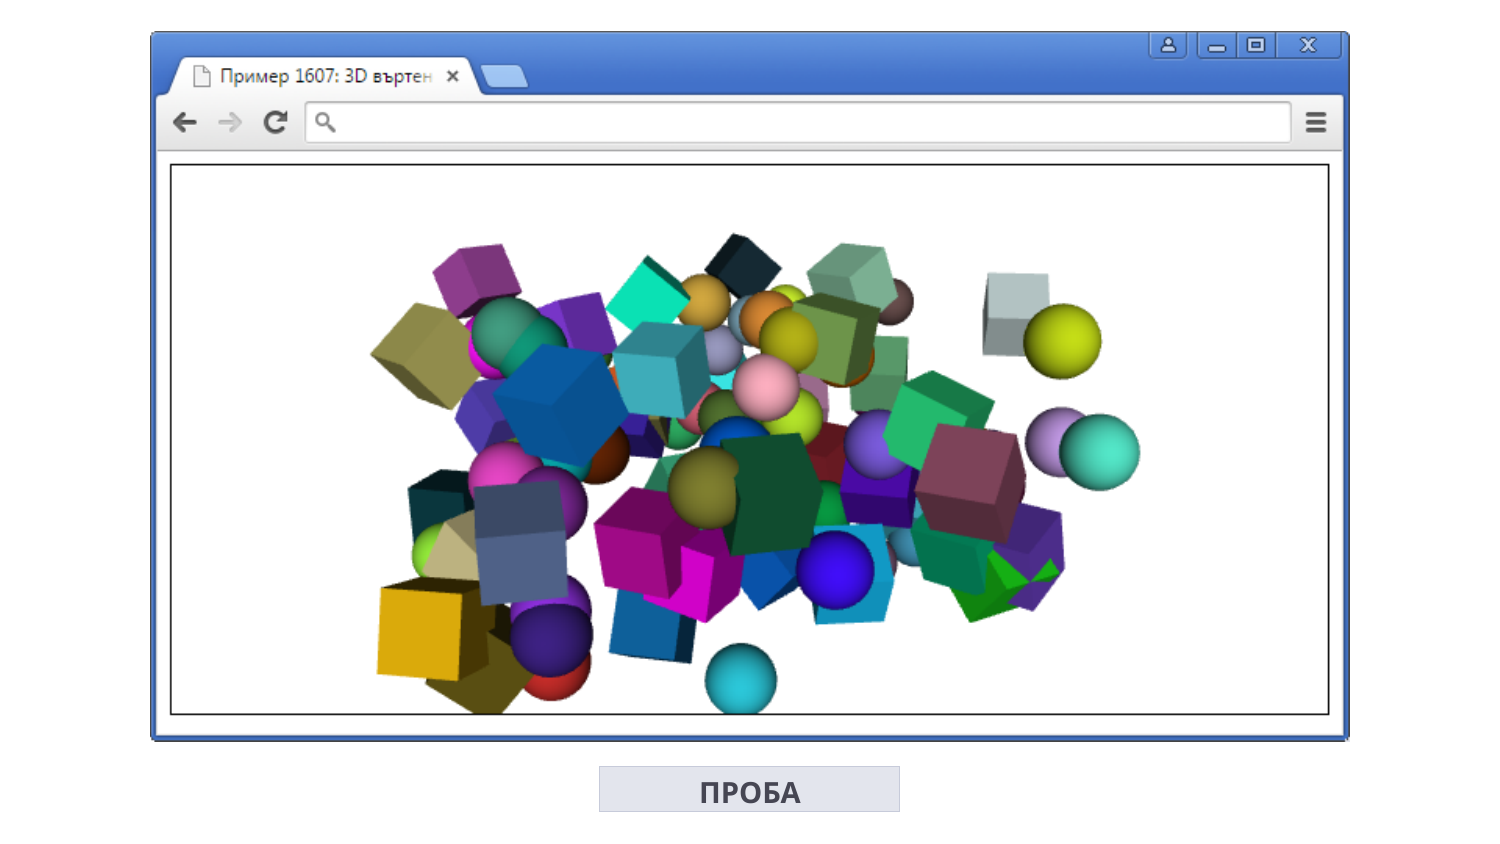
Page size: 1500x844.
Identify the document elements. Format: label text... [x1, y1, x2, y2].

text_box ПРОБА [599, 766, 900, 812]
picture [149, 31, 1351, 742]
